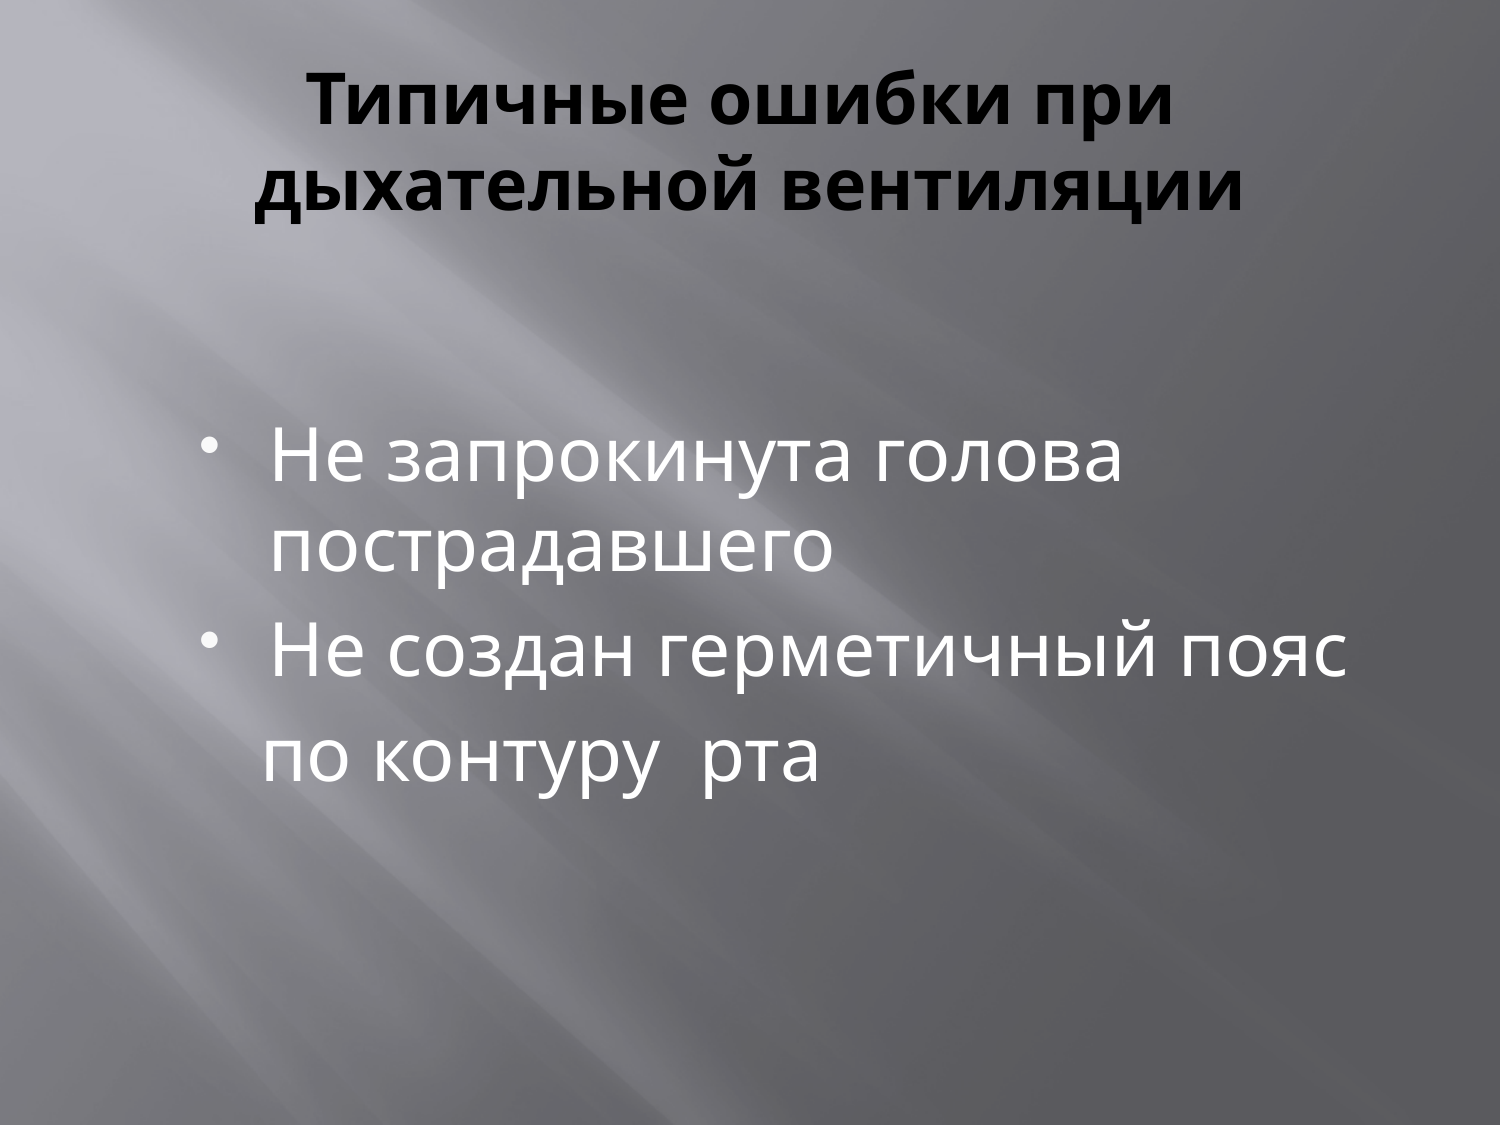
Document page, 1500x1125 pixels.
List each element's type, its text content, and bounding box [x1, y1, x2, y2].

list Не запрокинута голова пострадавшего Не создан герметичный пояс по контуру рта [164, 398, 1439, 1074]
title Типичные ошибки при дыхательной вентиляции [75, 45, 1425, 233]
